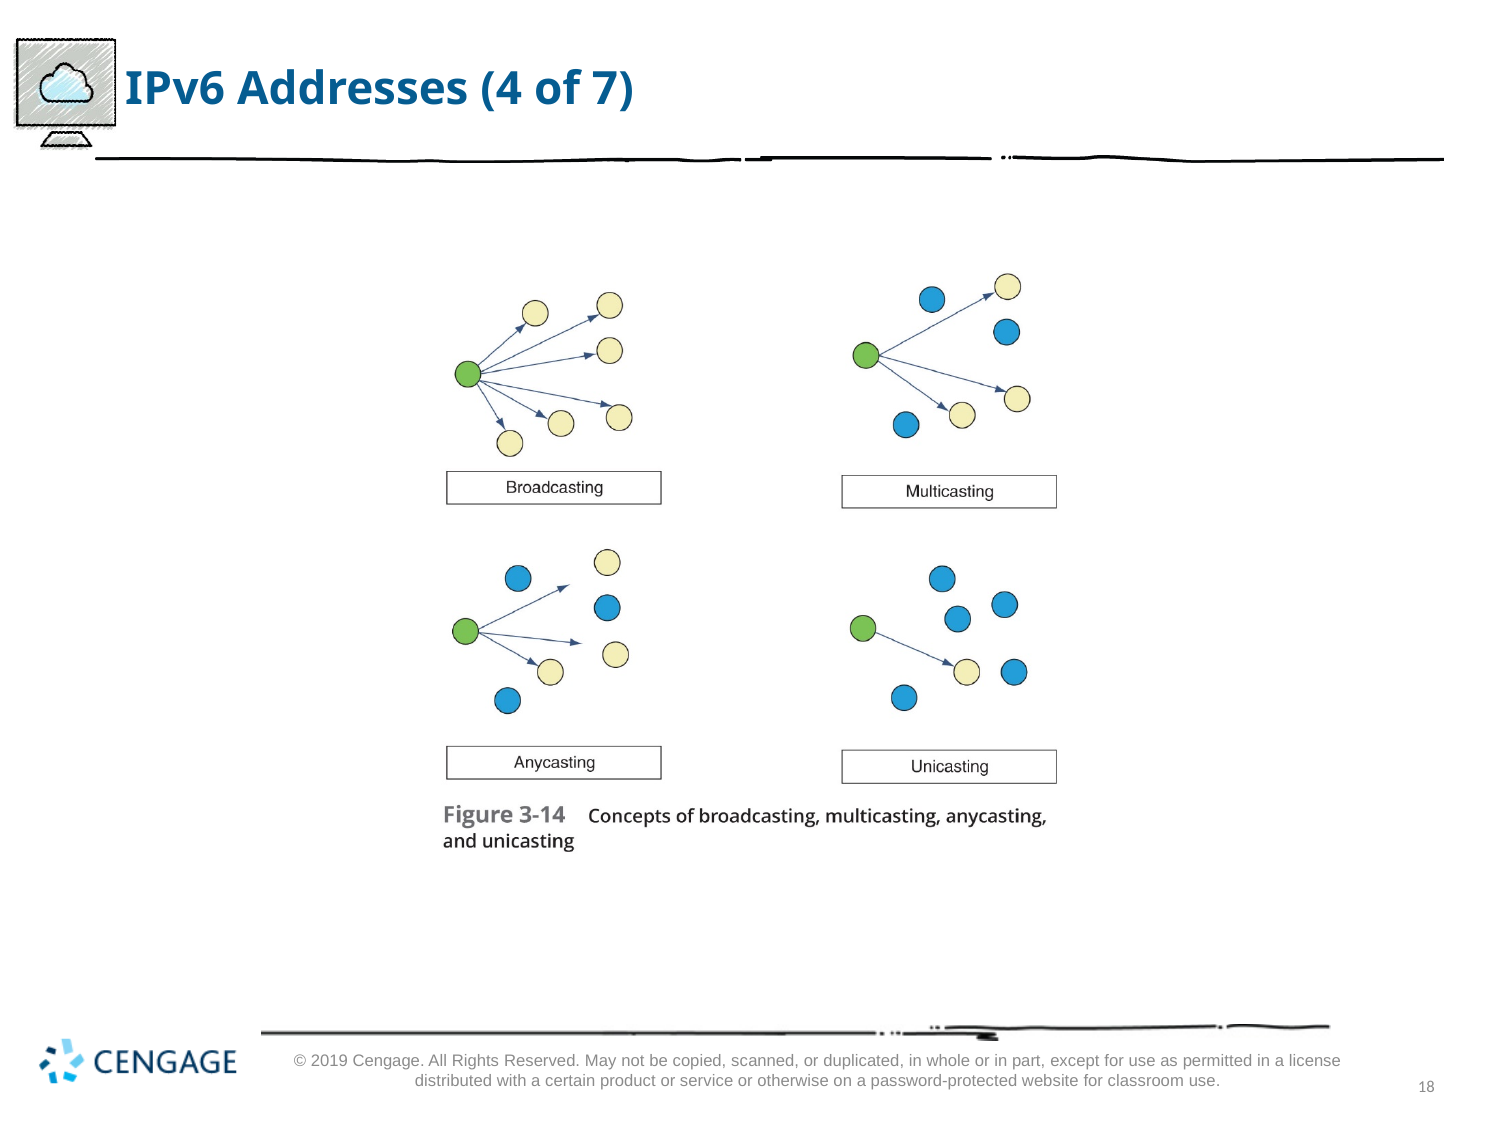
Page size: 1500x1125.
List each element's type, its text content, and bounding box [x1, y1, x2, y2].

picture [13, 36, 117, 151]
footer © 2019 Cengage. All Rights Reserved. May not be copied, scanned, or duplicated, in whole or in part, except for use as permitted in a license distributed with a certain product or service or otherwise on a password-protected website for classroom use. [262, 1050, 1375, 1091]
picture [95, 155, 1444, 163]
picture [261, 1024, 1331, 1041]
picture [441, 271, 1059, 854]
title I P v 6 Addresses (4 of 7) [125, 66, 1442, 116]
picture [19, 1025, 249, 1096]
